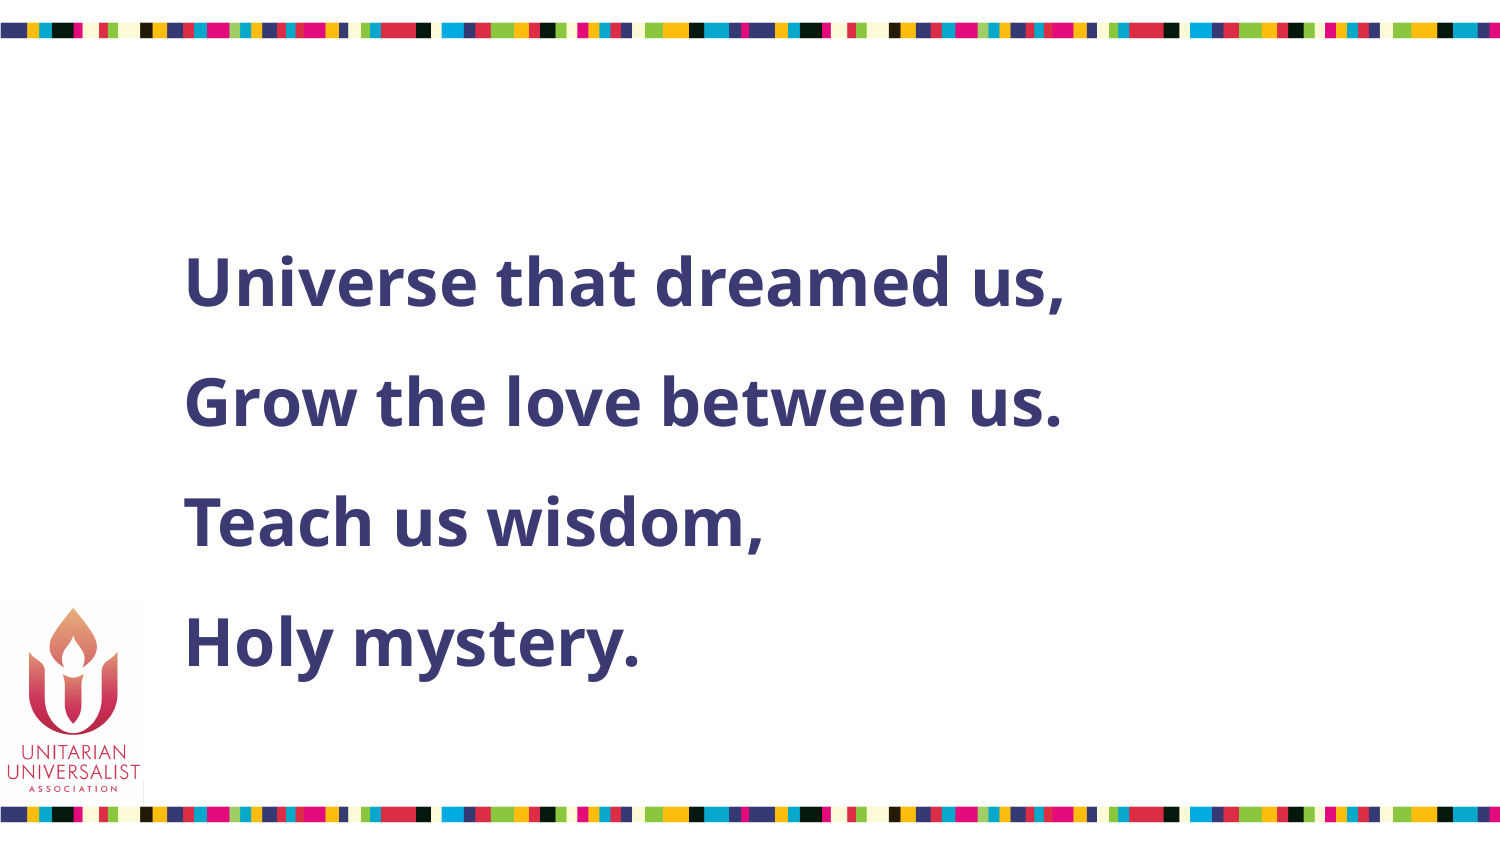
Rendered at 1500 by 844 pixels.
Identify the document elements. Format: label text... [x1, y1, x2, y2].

picture [0, 22, 1500, 40]
picture [0, 600, 1500, 824]
text_box Universe that dreamed us, Grow the love between us. Teach us wisdom, Holy mystery. [168, 184, 1421, 695]
